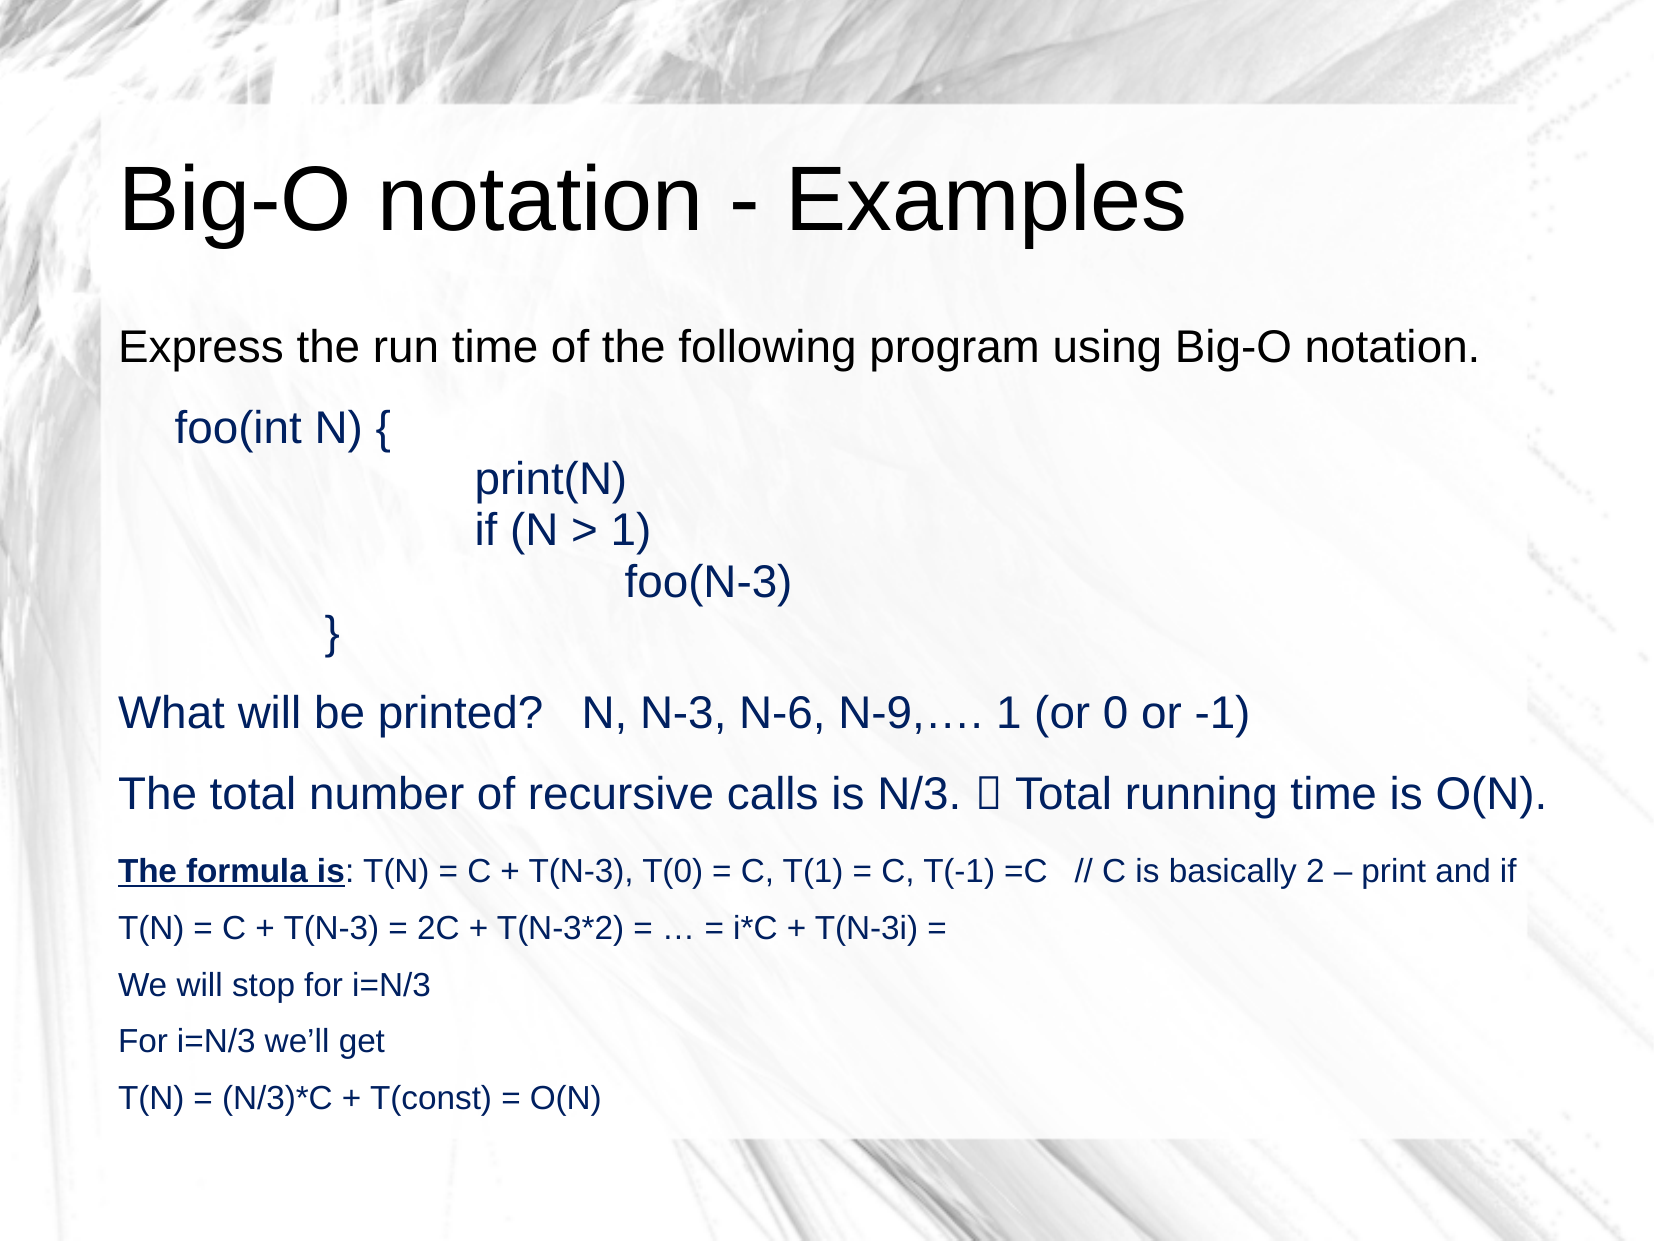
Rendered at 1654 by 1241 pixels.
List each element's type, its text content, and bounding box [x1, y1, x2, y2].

picture [0, 0, 1654, 1241]
title Big-O notation - Examples [118, 112, 1506, 281]
list Express the run time of the following program using Big-O notation. foo(int N) { print(N) if (N > 1) foo(N-3) } What will be printed? N, N-3, N-6, N-9,…. 1 (or 0 or -1) The total number of recursive calls is N/3.  Total running time is O(N). The formula is: T(N) = C + T(N-3), T(0) = C, T(1) = C, T(-1) =C // C is basically 2 – print and if T(N) = C + T(N-3) = 2C + T(N-3*2) = … = i*C + T(N-3i) = We will stop for i=N/3 For i=N/3 we’ll get T(N) = (N/3)*C + T(const) = O(N) [118, 319, 1571, 1109]
